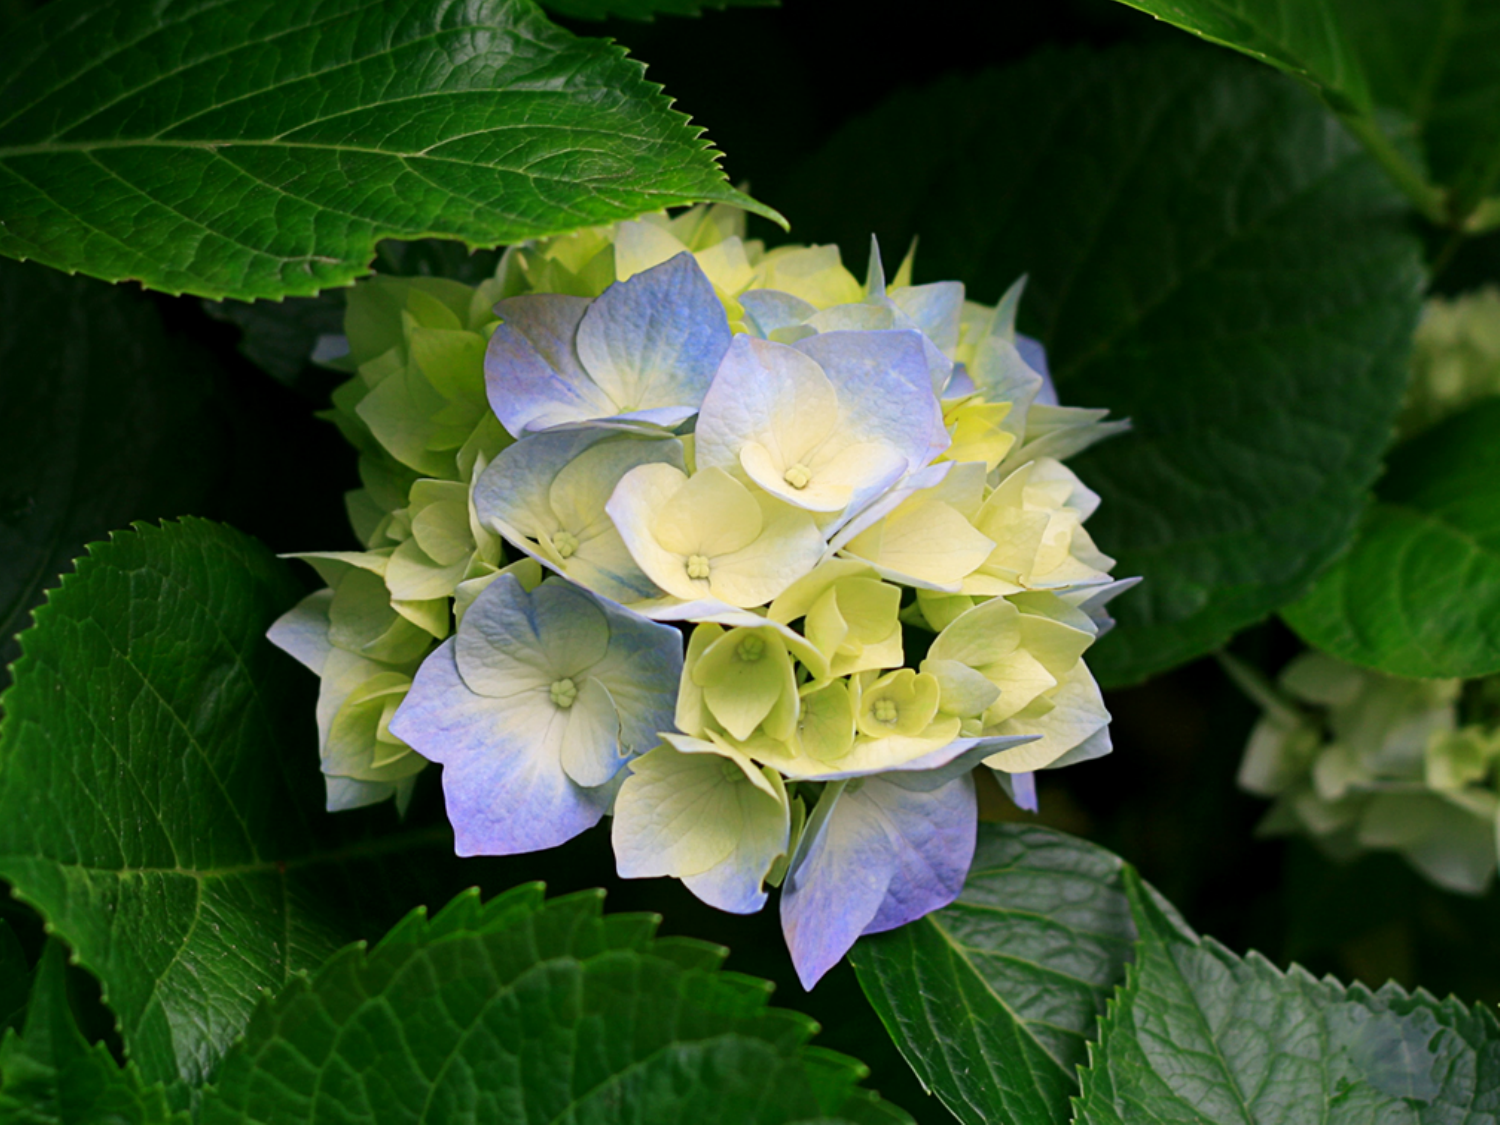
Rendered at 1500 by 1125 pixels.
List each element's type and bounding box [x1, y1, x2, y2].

list [0, 0, 1500, 1125]
